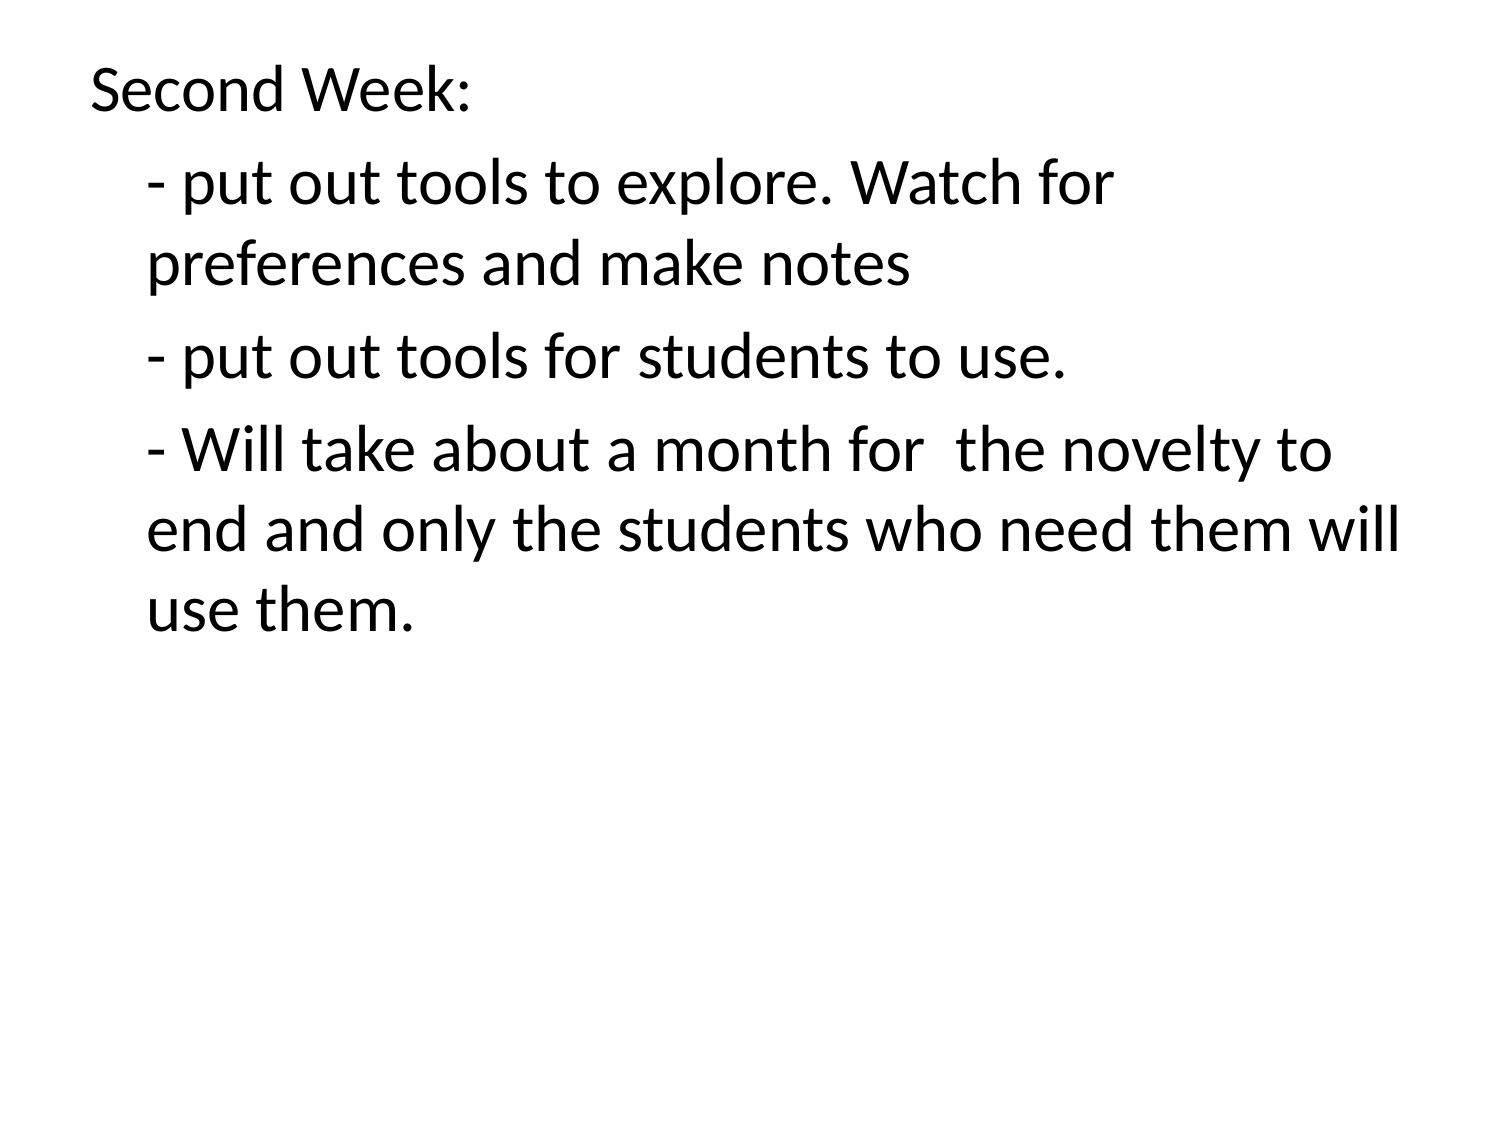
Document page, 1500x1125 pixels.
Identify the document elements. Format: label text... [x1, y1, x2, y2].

list Second Week: - put out tools to explore. Watch for preferences and make notes - put out tools for students to use. - Will take about a month for the novelty to end and only the students who need them will use them. [75, 37, 1425, 1050]
